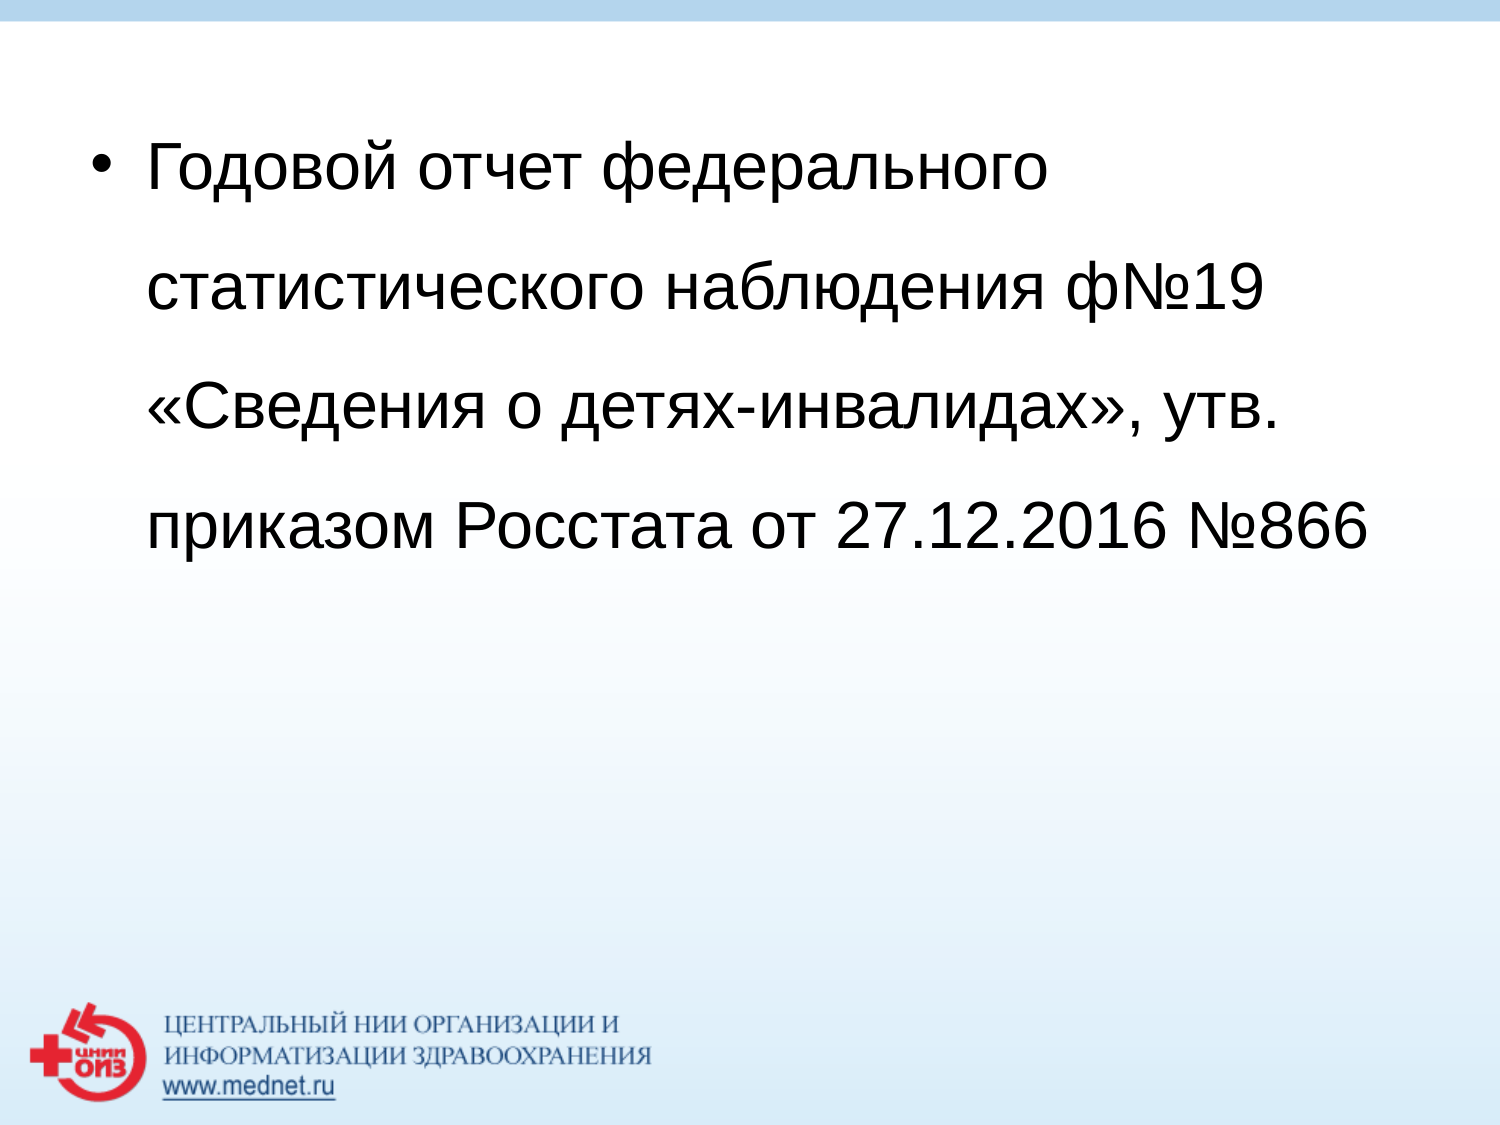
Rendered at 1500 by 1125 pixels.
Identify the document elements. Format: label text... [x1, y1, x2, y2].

list Годовой отчет федерального статистического наблюдения ф№19 «Сведения о детях-инвалидах», утв. приказом Росстата от 27.12.2016 №866 [75, 75, 1425, 963]
picture [0, 0, 1500, 1125]
